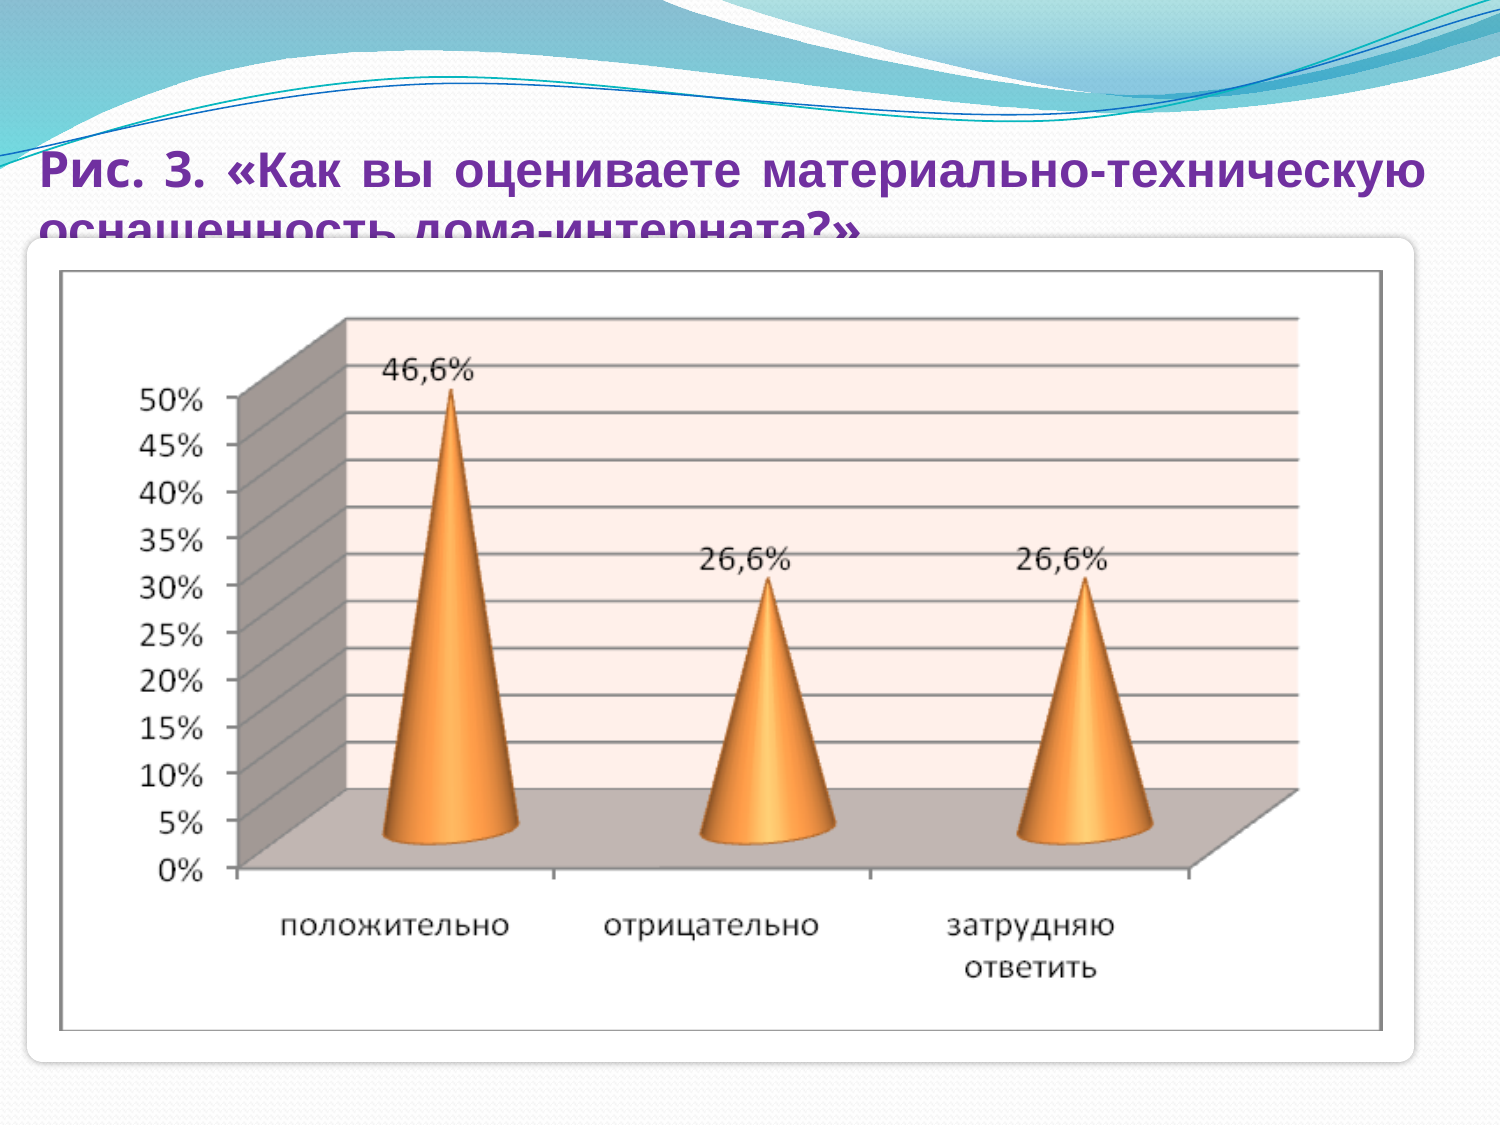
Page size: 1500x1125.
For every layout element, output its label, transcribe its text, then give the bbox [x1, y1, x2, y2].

text_box Рис. 3. «Как вы оцениваете материально-техническую оснащенность дома-интерната?» [23, 129, 1442, 265]
picture [58, 269, 1383, 1032]
